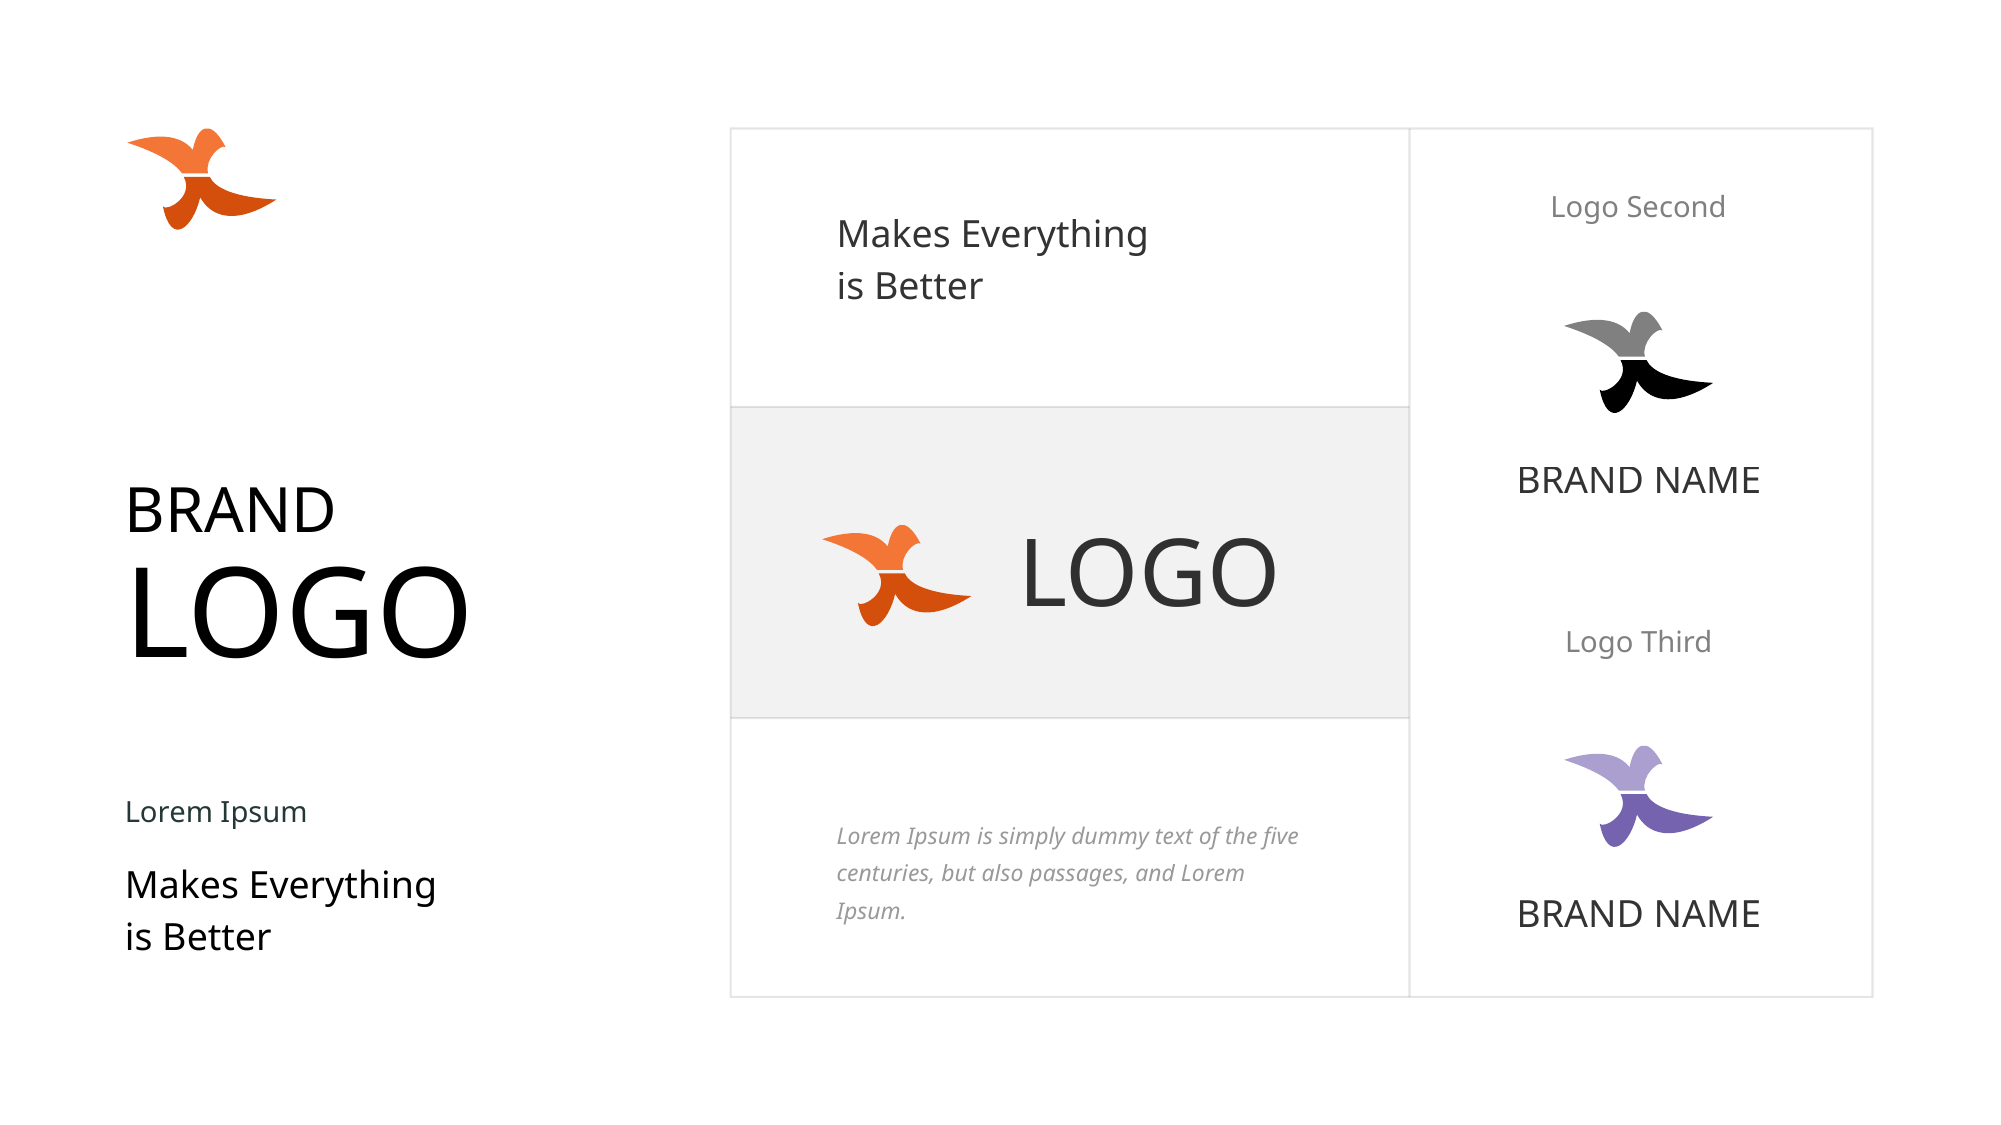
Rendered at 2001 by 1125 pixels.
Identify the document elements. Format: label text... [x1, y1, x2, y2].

text_box [1599, 794, 1714, 847]
text_box Lorem Ipsum is simply dummy text of the five centuries, but also passages, and Lorem Ipsum. [821, 803, 1321, 932]
text_box [1599, 360, 1714, 413]
text_box Logo Third [1508, 615, 1770, 666]
text_box [162, 176, 277, 230]
text_box Makes Everything is Better [821, 195, 1232, 315]
text_box [730, 127, 1874, 998]
text_box [857, 573, 972, 627]
text_box BRAND NAME [1467, 449, 1811, 509]
text_box LOGO [1003, 505, 1340, 633]
text_box BRAND NAME [1467, 882, 1811, 943]
text_box [1564, 745, 1663, 791]
text_box Makes Everything is Better [110, 846, 520, 966]
text_box Logo Second [1508, 181, 1770, 231]
text_box BRAND [110, 391, 543, 552]
text_box [127, 128, 226, 174]
text_box [1564, 311, 1663, 357]
text_box [822, 525, 921, 570]
text_box Lorem Ipsum [110, 786, 371, 836]
text_box LOGO [110, 529, 730, 690]
